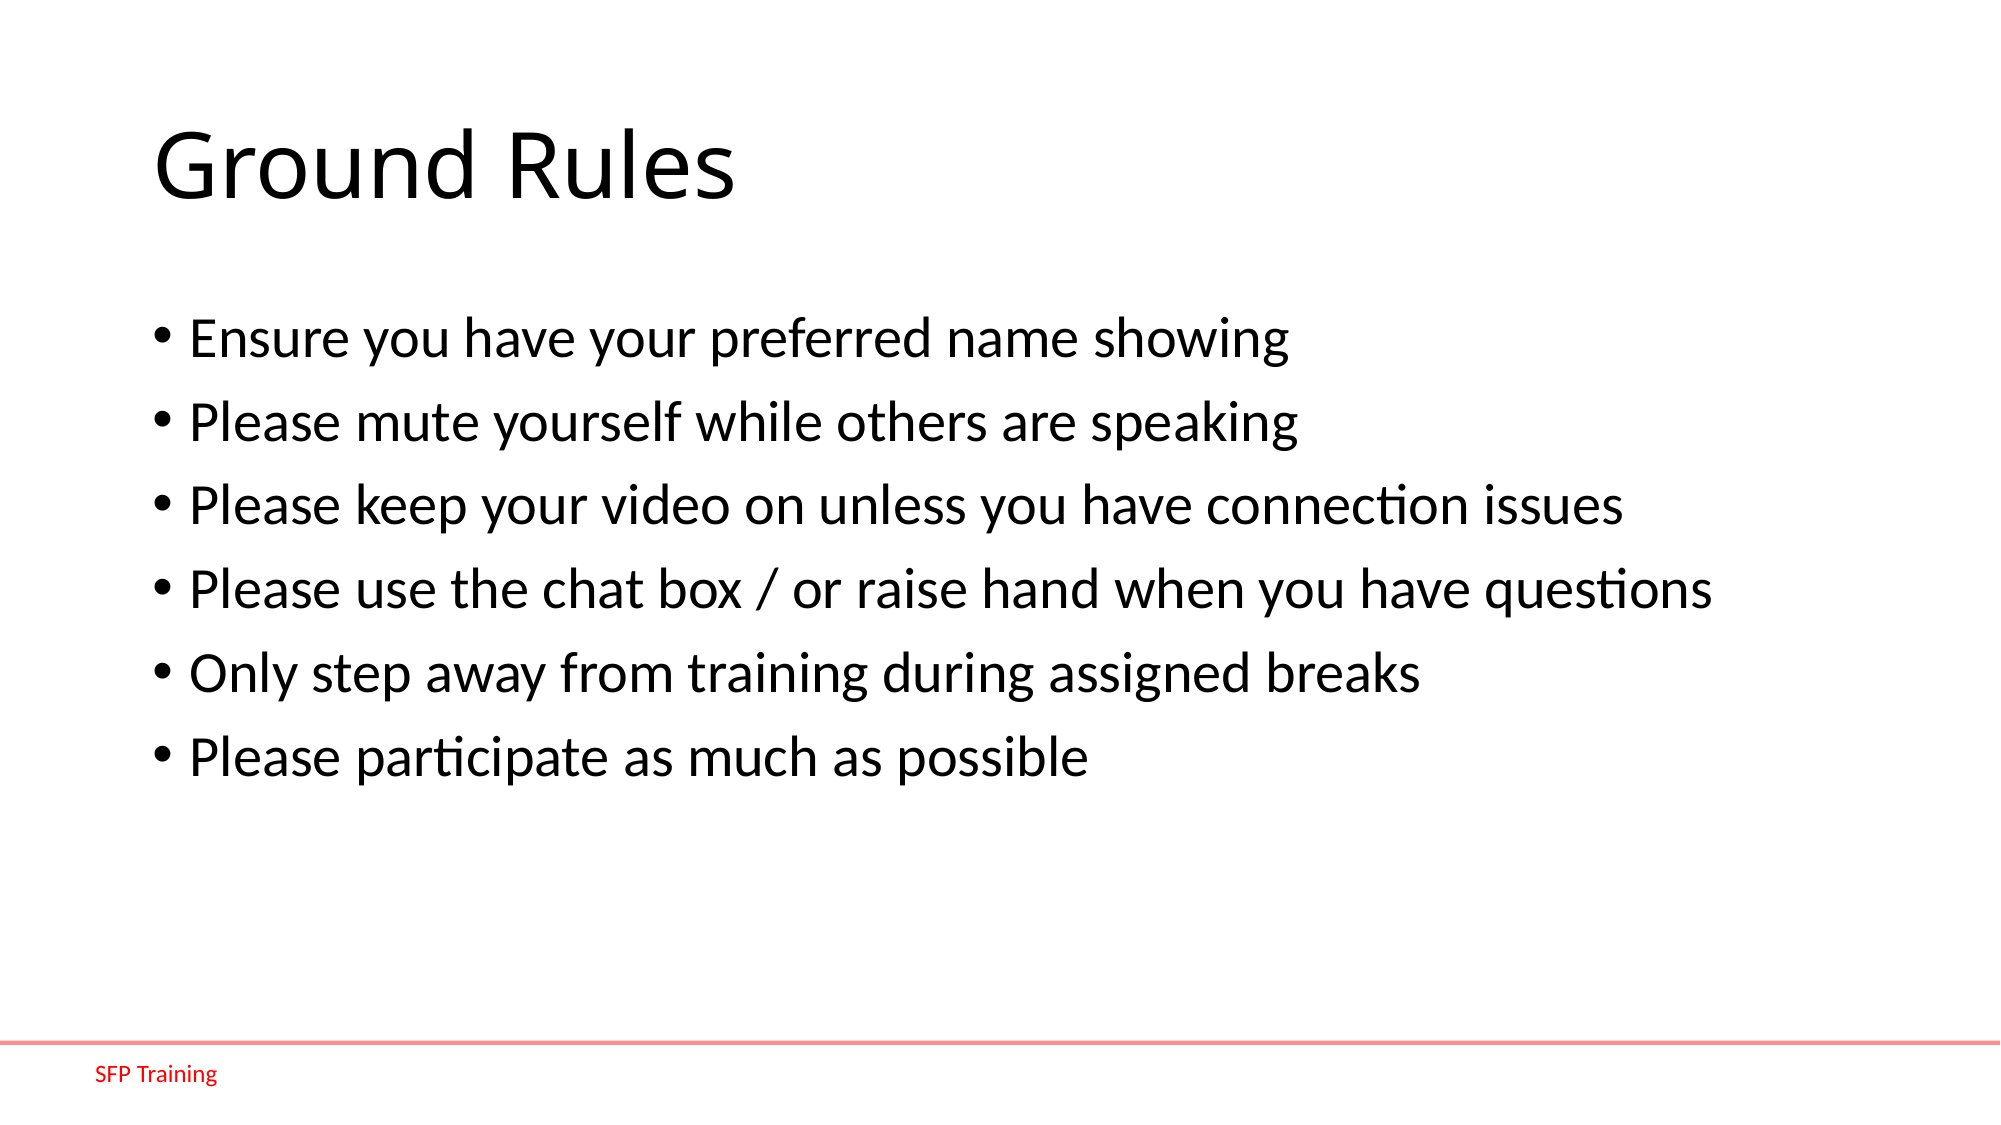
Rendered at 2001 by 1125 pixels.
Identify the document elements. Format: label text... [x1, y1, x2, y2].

list Ensure you have your preferred name showing Please mute yourself while others are speaking Please keep your video on unless you have connection issues Please use the chat box / or raise hand when you have questions Only step away from training during assigned breaks Please participate as much as possible [137, 299, 1863, 1014]
footer SFP Training [0, 1045, 494, 1103]
title Ground Rules [137, 59, 1863, 278]
